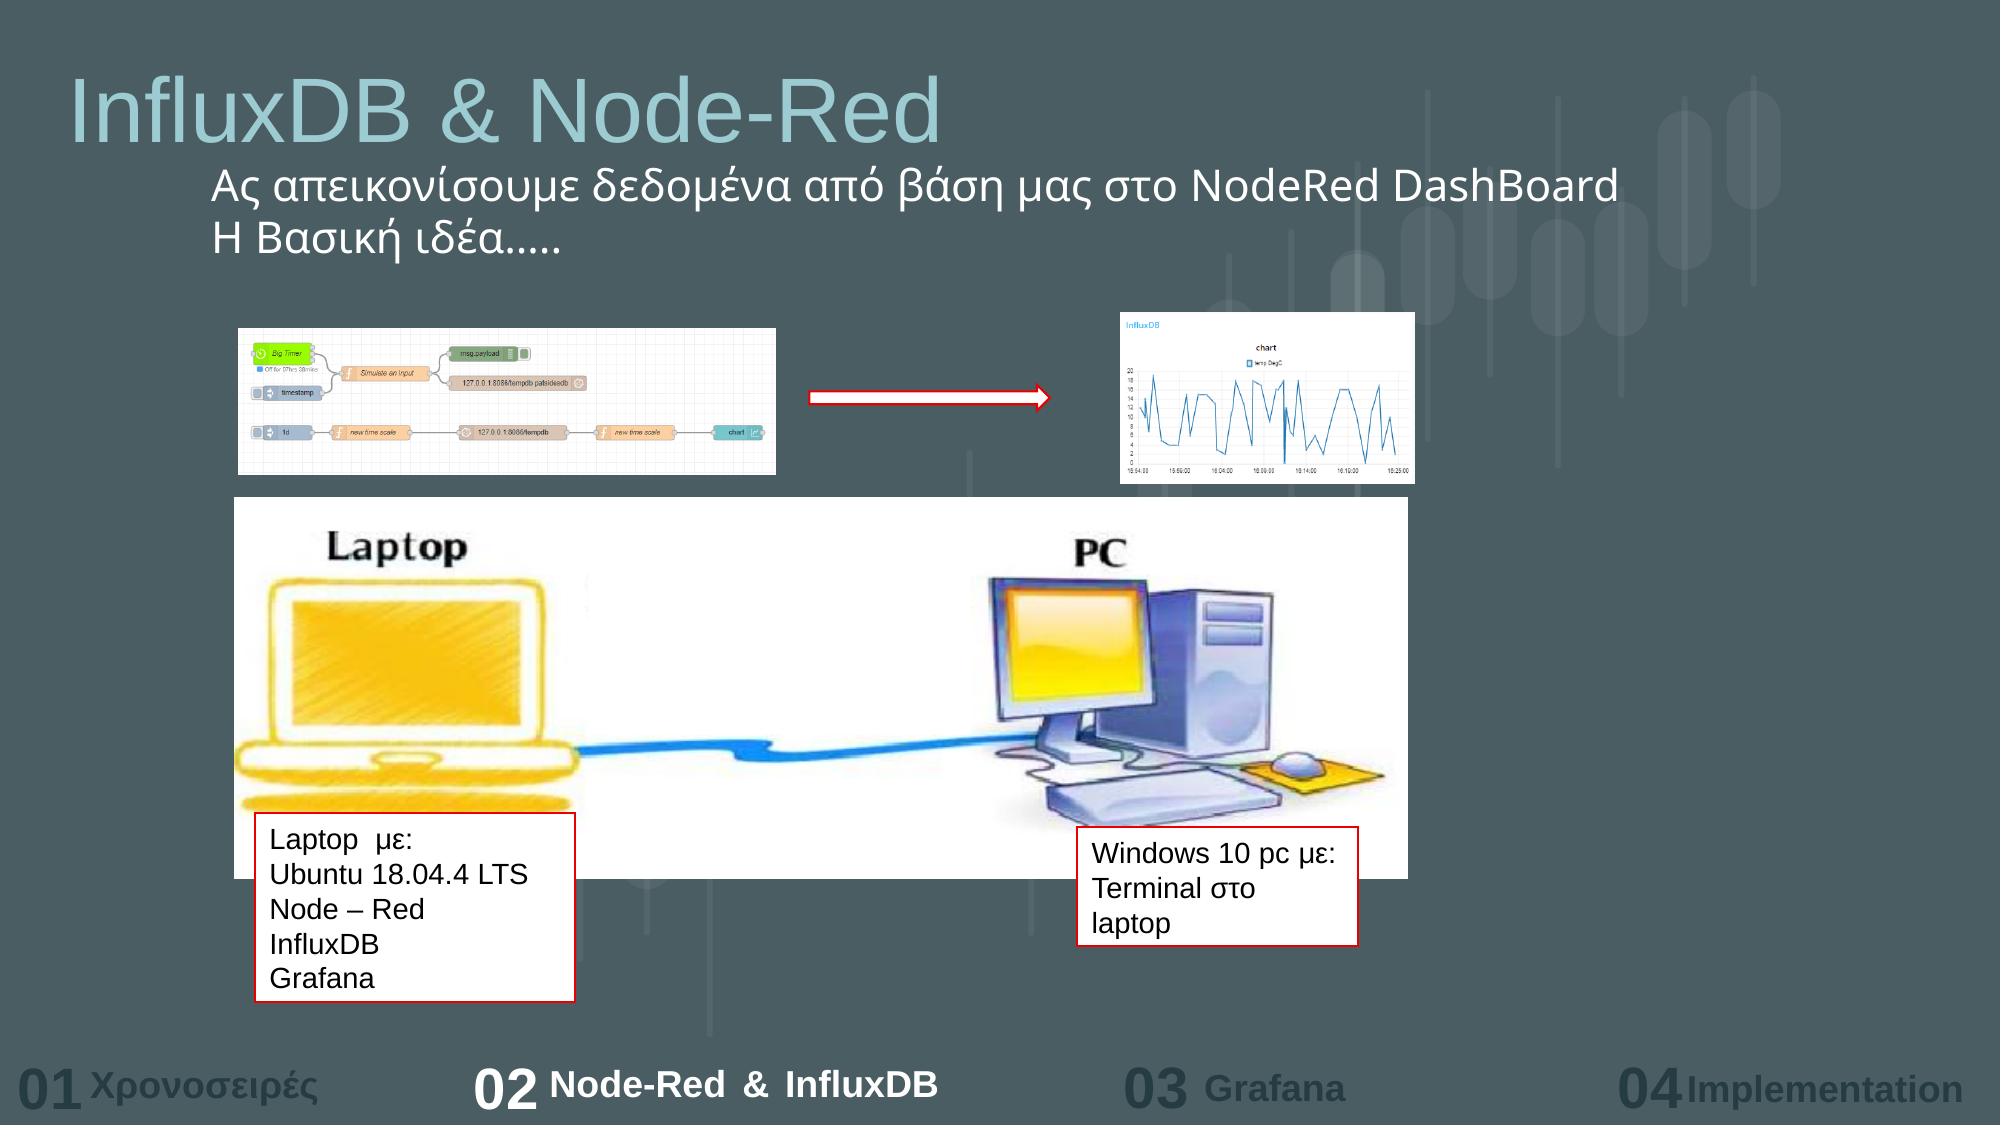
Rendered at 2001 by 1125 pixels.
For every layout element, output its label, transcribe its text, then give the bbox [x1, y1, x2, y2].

text_box Laptop με: Ubuntu 18.04.4 LTS Node – Red InfluxDB Grafana [254, 879, 576, 1003]
text_box 04 [1599, 1042, 1772, 1125]
text_box [808, 382, 1052, 414]
picture [238, 328, 776, 475]
text_box Χρονοσειρές [132, 1053, 383, 1114]
text_box InfluxDB & Node-Red [53, 55, 1952, 175]
text_box Implementation [1772, 1058, 1988, 1118]
text_box 03 [1106, 1042, 1297, 1125]
picture [234, 497, 1408, 879]
text_box Ας απεικονίσουμε δεδομένα από βάση μας στο NodeRed DashBoard H Βασική ιδέα….. [211, 159, 1650, 261]
text_box Windows 10 pc με: Terminal στο laptop [1076, 879, 1359, 947]
text_box 02 [456, 1043, 588, 1125]
picture [1120, 312, 1415, 484]
text_box Node-Red & InfluxDB [531, 1033, 979, 1117]
text_box 01 [0, 1043, 132, 1125]
text_box Grafana [1297, 1056, 1405, 1117]
